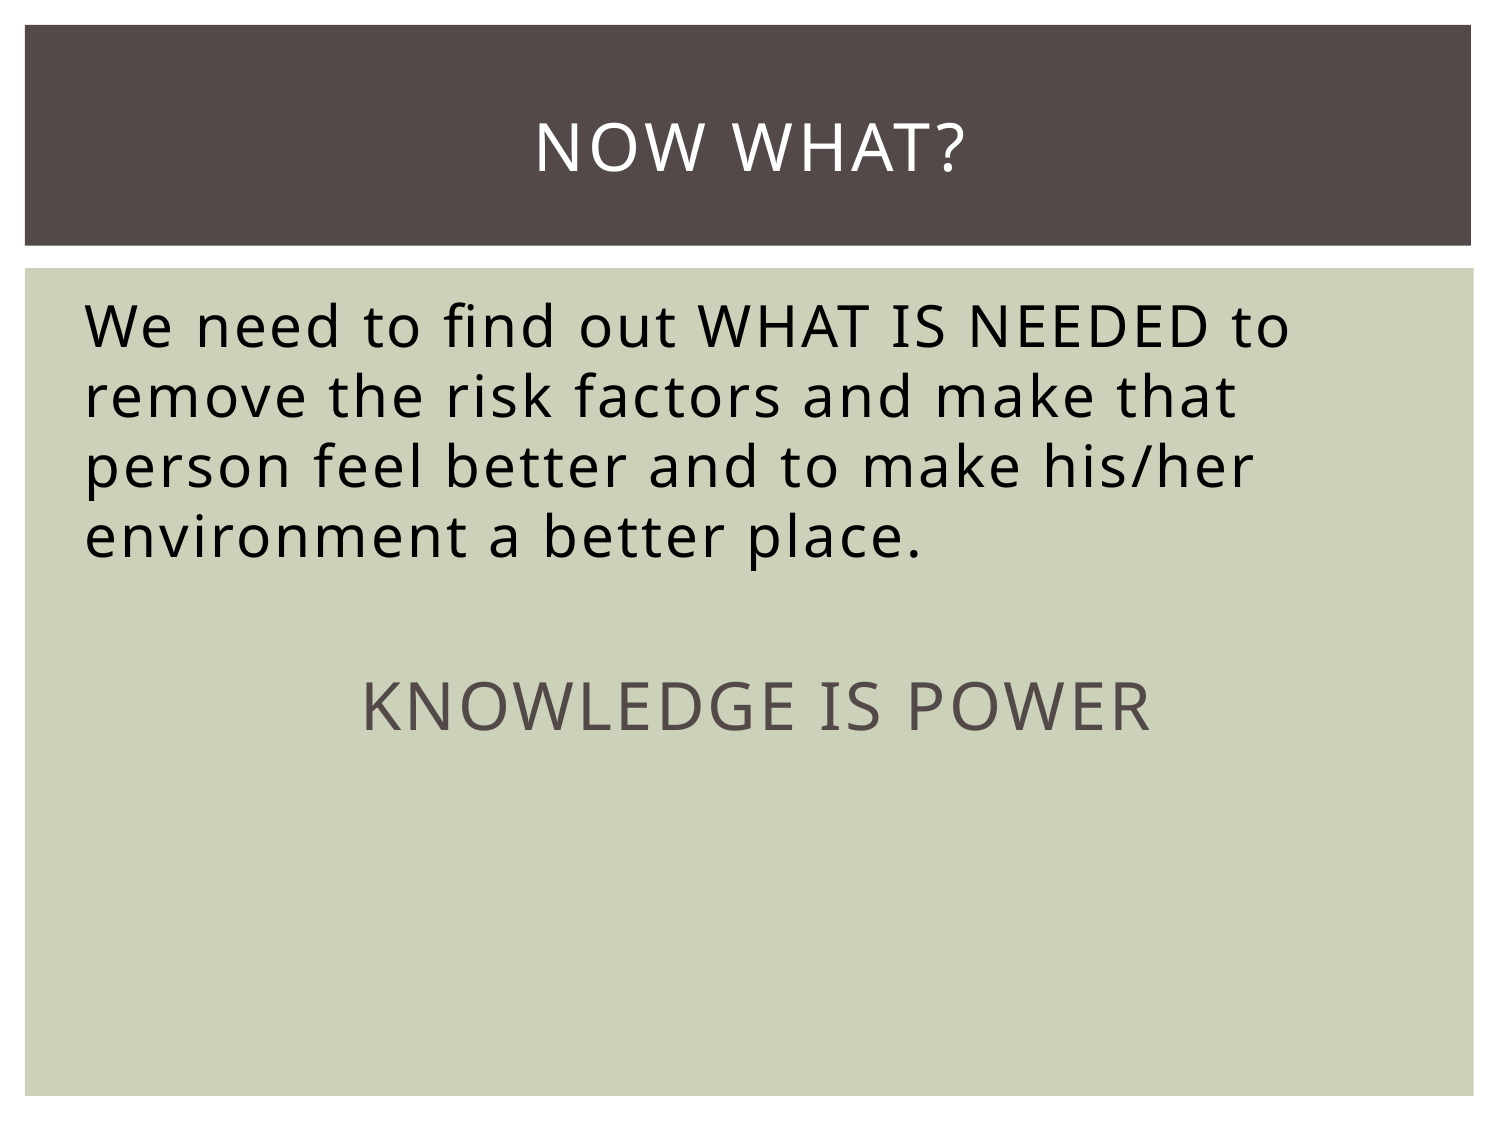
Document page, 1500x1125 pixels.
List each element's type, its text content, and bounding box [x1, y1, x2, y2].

list We need to find out WHAT IS NEEDED to remove the risk factors and make that person feel better and to make his/her environment a better place. KNOWLEDGE IS POWER [62, 281, 1442, 1005]
title Now what? [62, 58, 1438, 232]
